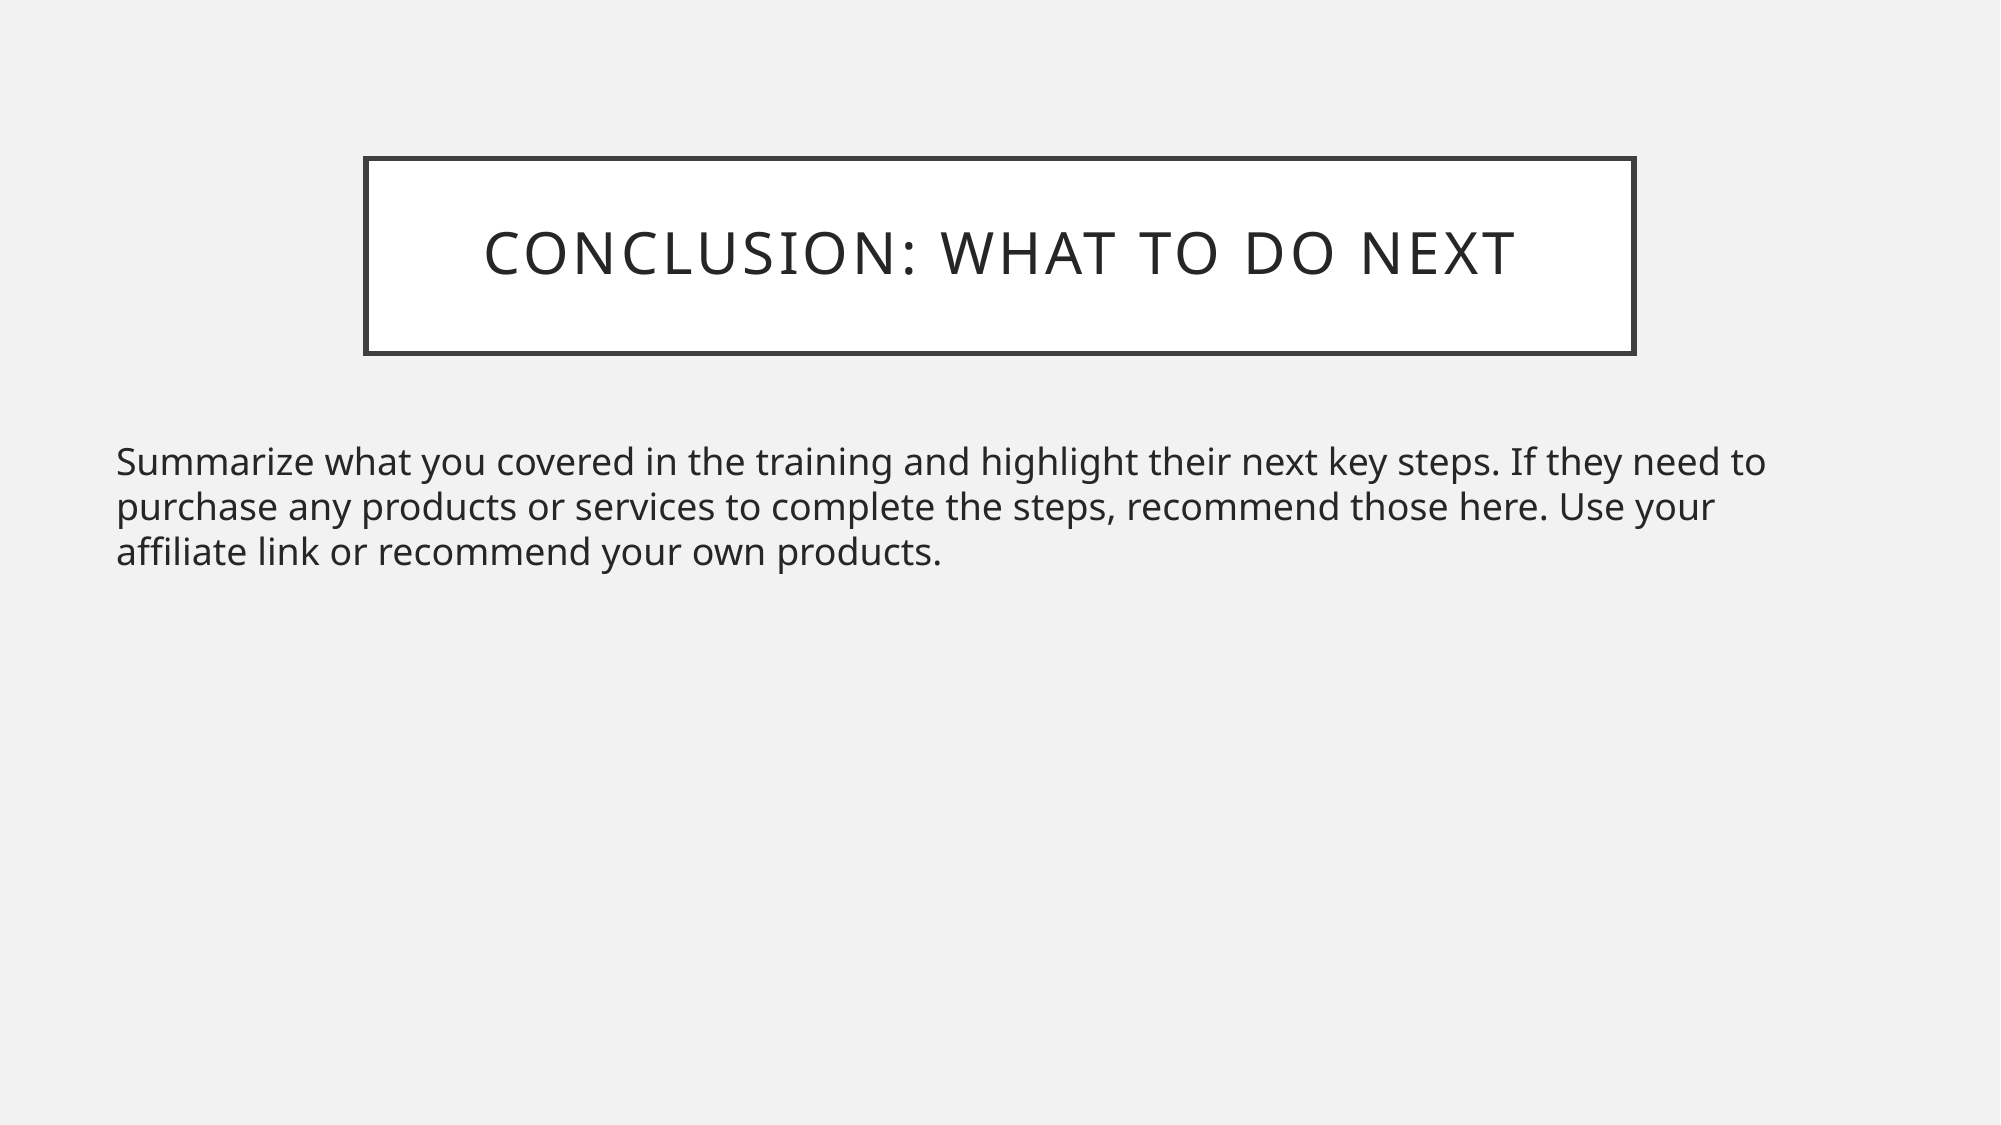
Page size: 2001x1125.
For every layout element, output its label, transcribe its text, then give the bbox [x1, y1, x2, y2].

title CONCLUSION: WHAT TO DO NEXT [363, 156, 1637, 356]
list Summarize what you covered in the training and highlight their next key steps. If they need to purchase any products or services to complete the steps, recommend those here. Use your affiliate link or recommend your own products. [93, 430, 1844, 1004]
